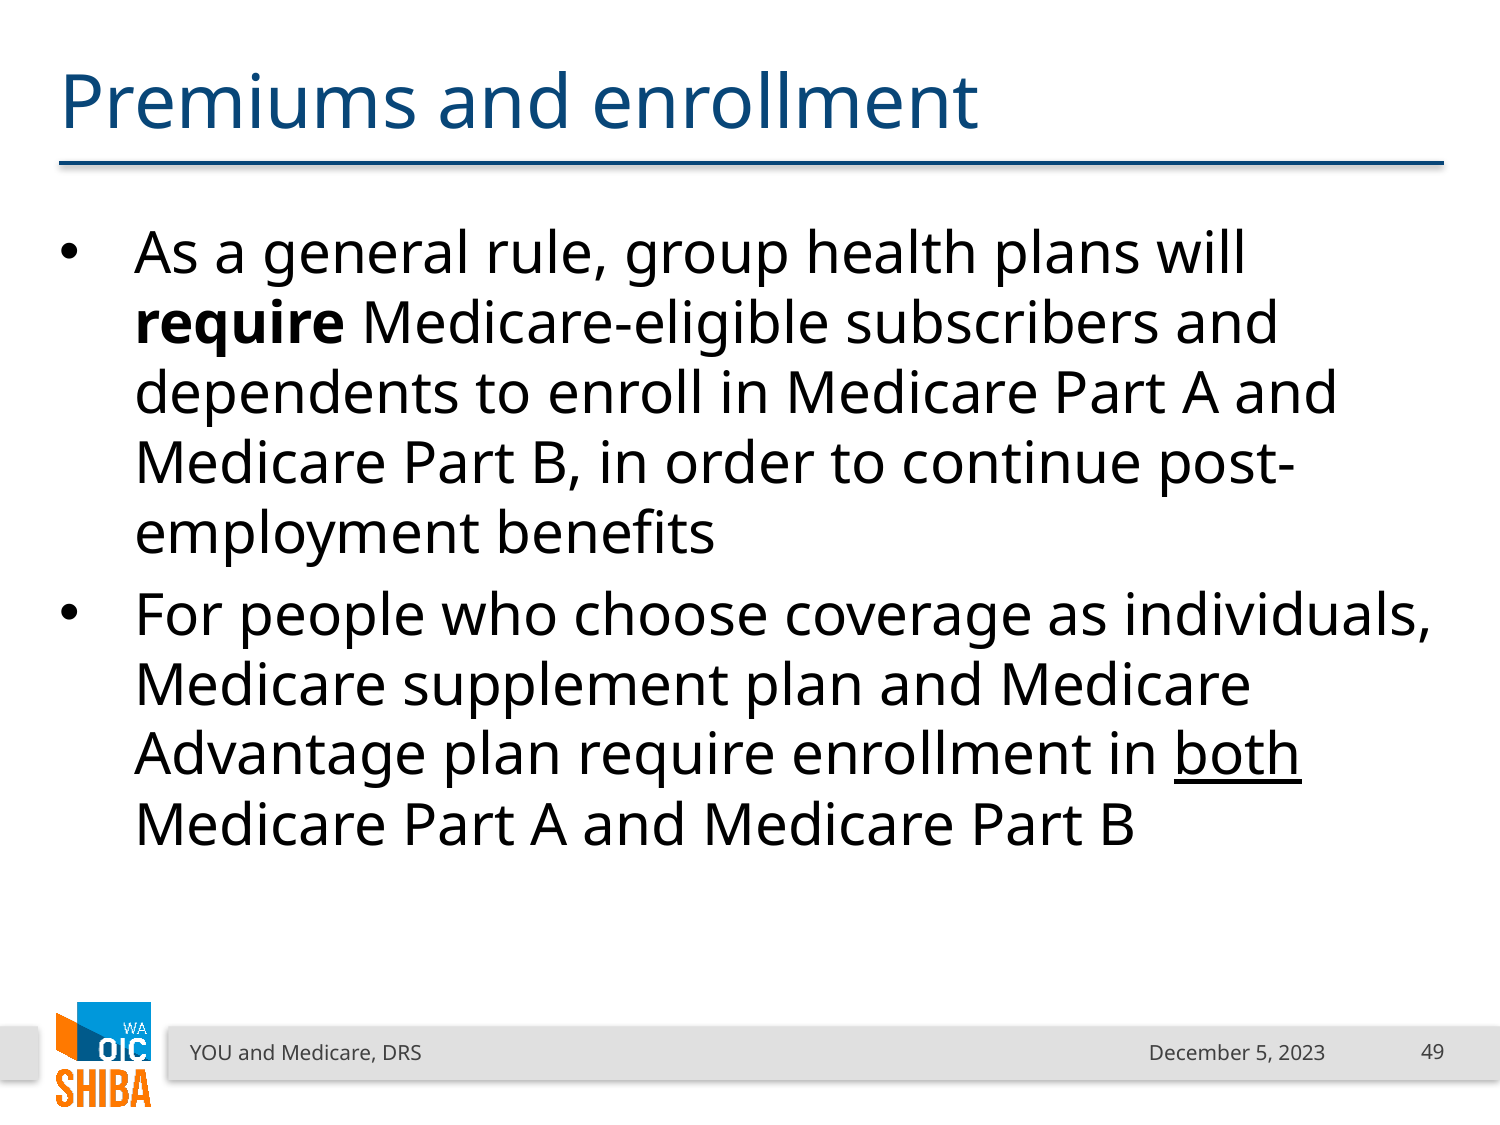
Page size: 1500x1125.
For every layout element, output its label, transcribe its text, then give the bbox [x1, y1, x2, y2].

list As a general rule, group health plans will require Medicare-eligible subscribers and dependents to enroll in Medicare Part A and Medicare Part B, in order to continue post-employment benefits For people who choose coverage as individuals, Medicare supplement plan and Medicare Advantage plan require enrollment in both Medicare Part A and Medicare Part B [59, 215, 1445, 958]
picture [56, 1002, 151, 1107]
slide_number 49 [1339, 1035, 1445, 1069]
title Premiums and enrollment [59, 53, 1445, 164]
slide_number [975, 1035, 1326, 1069]
footer YOU and Medicare, DRS [190, 1035, 785, 1069]
